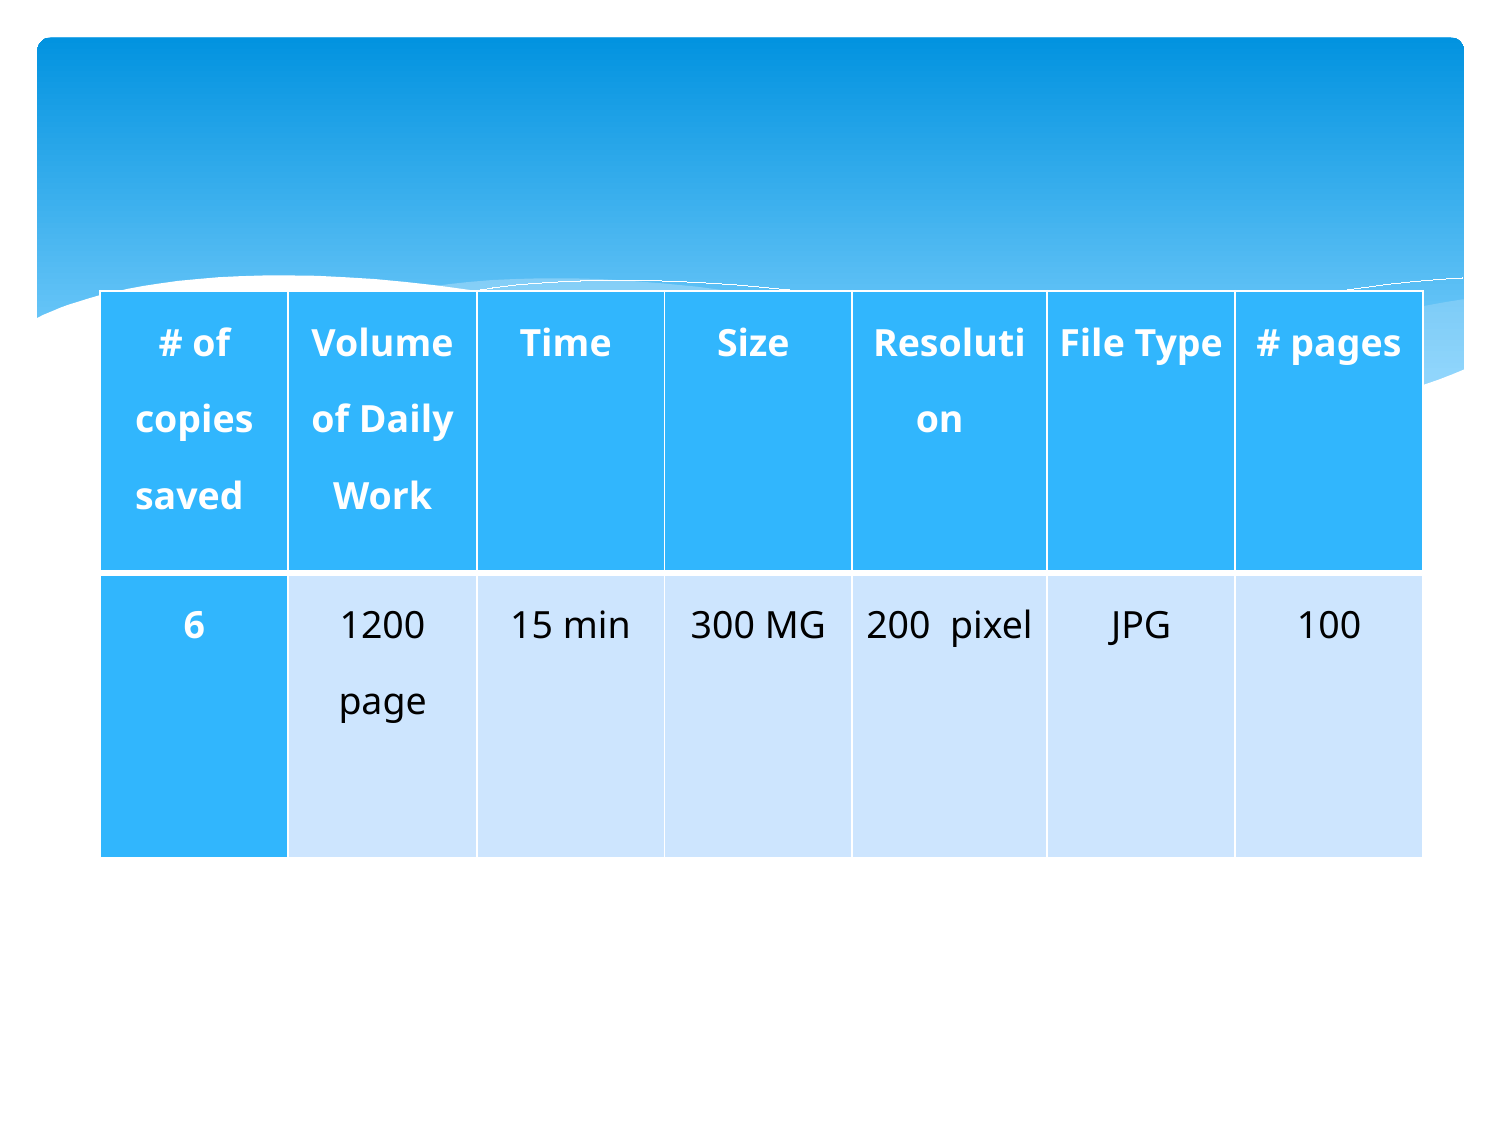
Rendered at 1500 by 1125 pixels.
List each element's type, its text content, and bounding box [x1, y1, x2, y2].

table_cell 200 pixel [853, 576, 1046, 857]
table_header File Type [1048, 292, 1234, 570]
table_header Resolution [853, 292, 1046, 570]
table_cell 1200 page [289, 576, 476, 857]
table_header Volume of Daily Work [289, 292, 476, 570]
table_header # of copies saved [101, 292, 287, 570]
table_cell 100 [1236, 576, 1422, 857]
table_cell JPG [1048, 576, 1234, 857]
table_cell 6 [101, 576, 287, 857]
table_cell 15 min [478, 576, 664, 857]
table_header # pages [1236, 292, 1422, 570]
table_header Time [478, 292, 664, 570]
table_cell 300 MG [665, 576, 851, 857]
table_header Size [665, 292, 851, 570]
